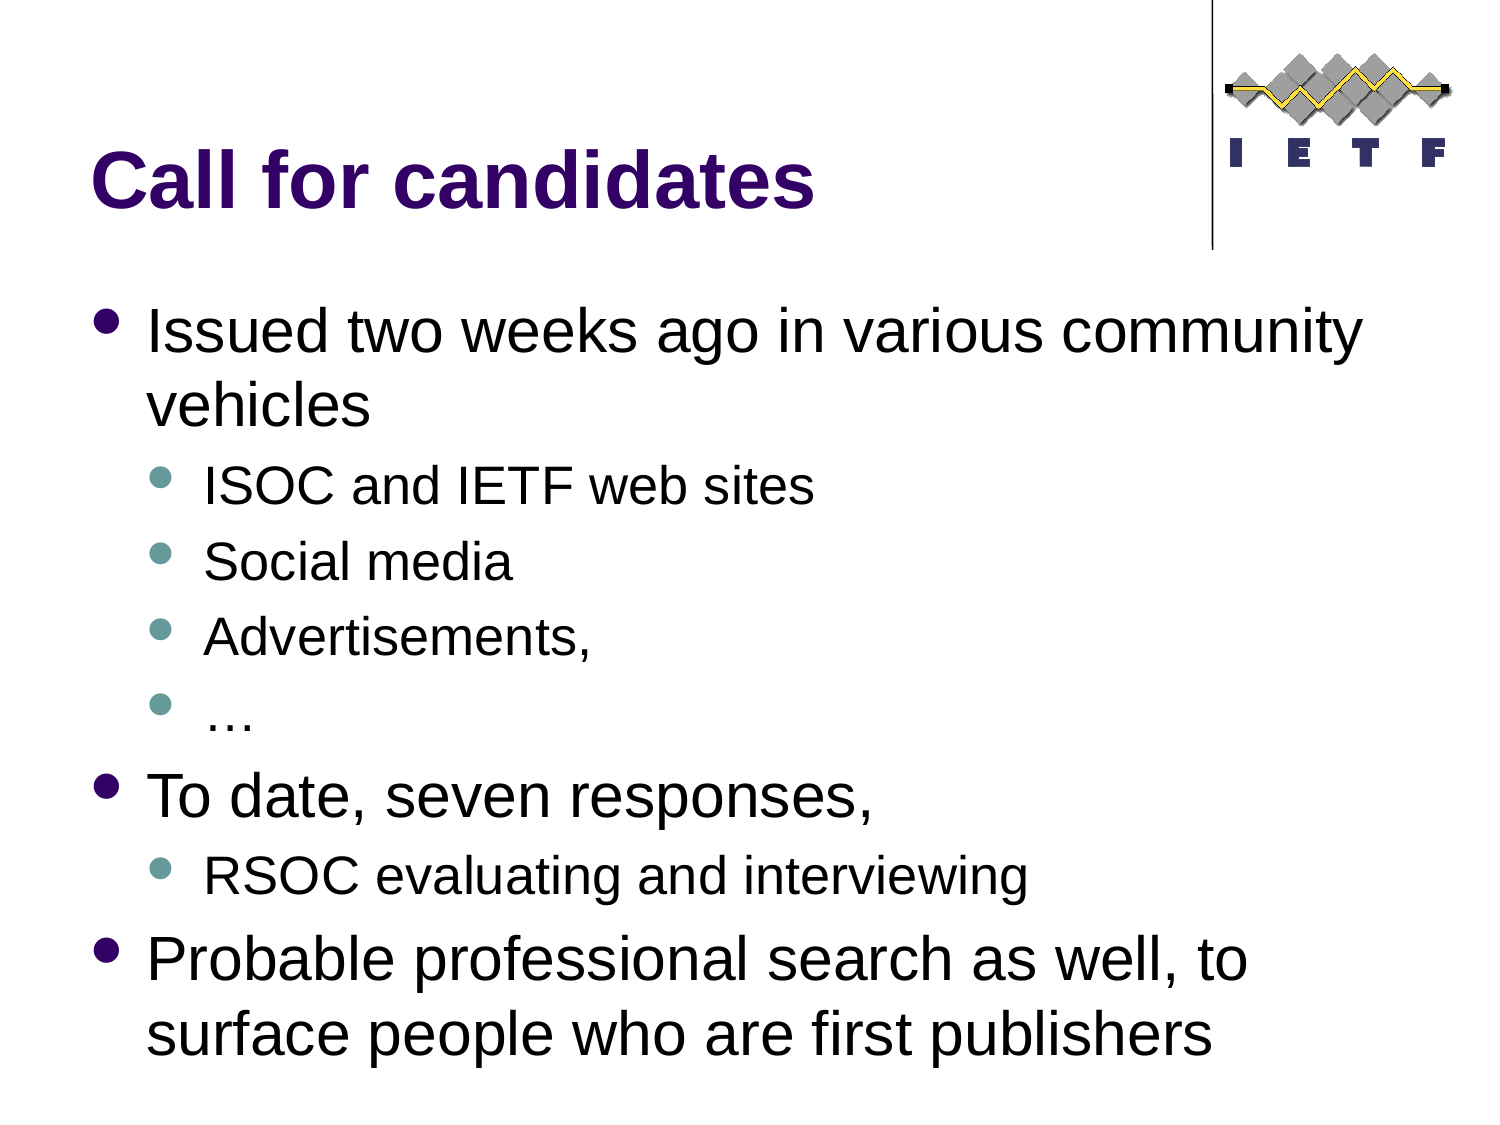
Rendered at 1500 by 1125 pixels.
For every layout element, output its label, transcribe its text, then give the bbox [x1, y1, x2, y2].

list Issued two weeks ago in various community vehicles ISOC and IETF web sites Social media Advertisements, … To date, seven responses, RSOC evaluating and interviewing Probable professional search as well, to surface people who are first publishers [74, 281, 1426, 1006]
title Call for candidates [74, 19, 1201, 233]
picture [1212, 37, 1463, 181]
